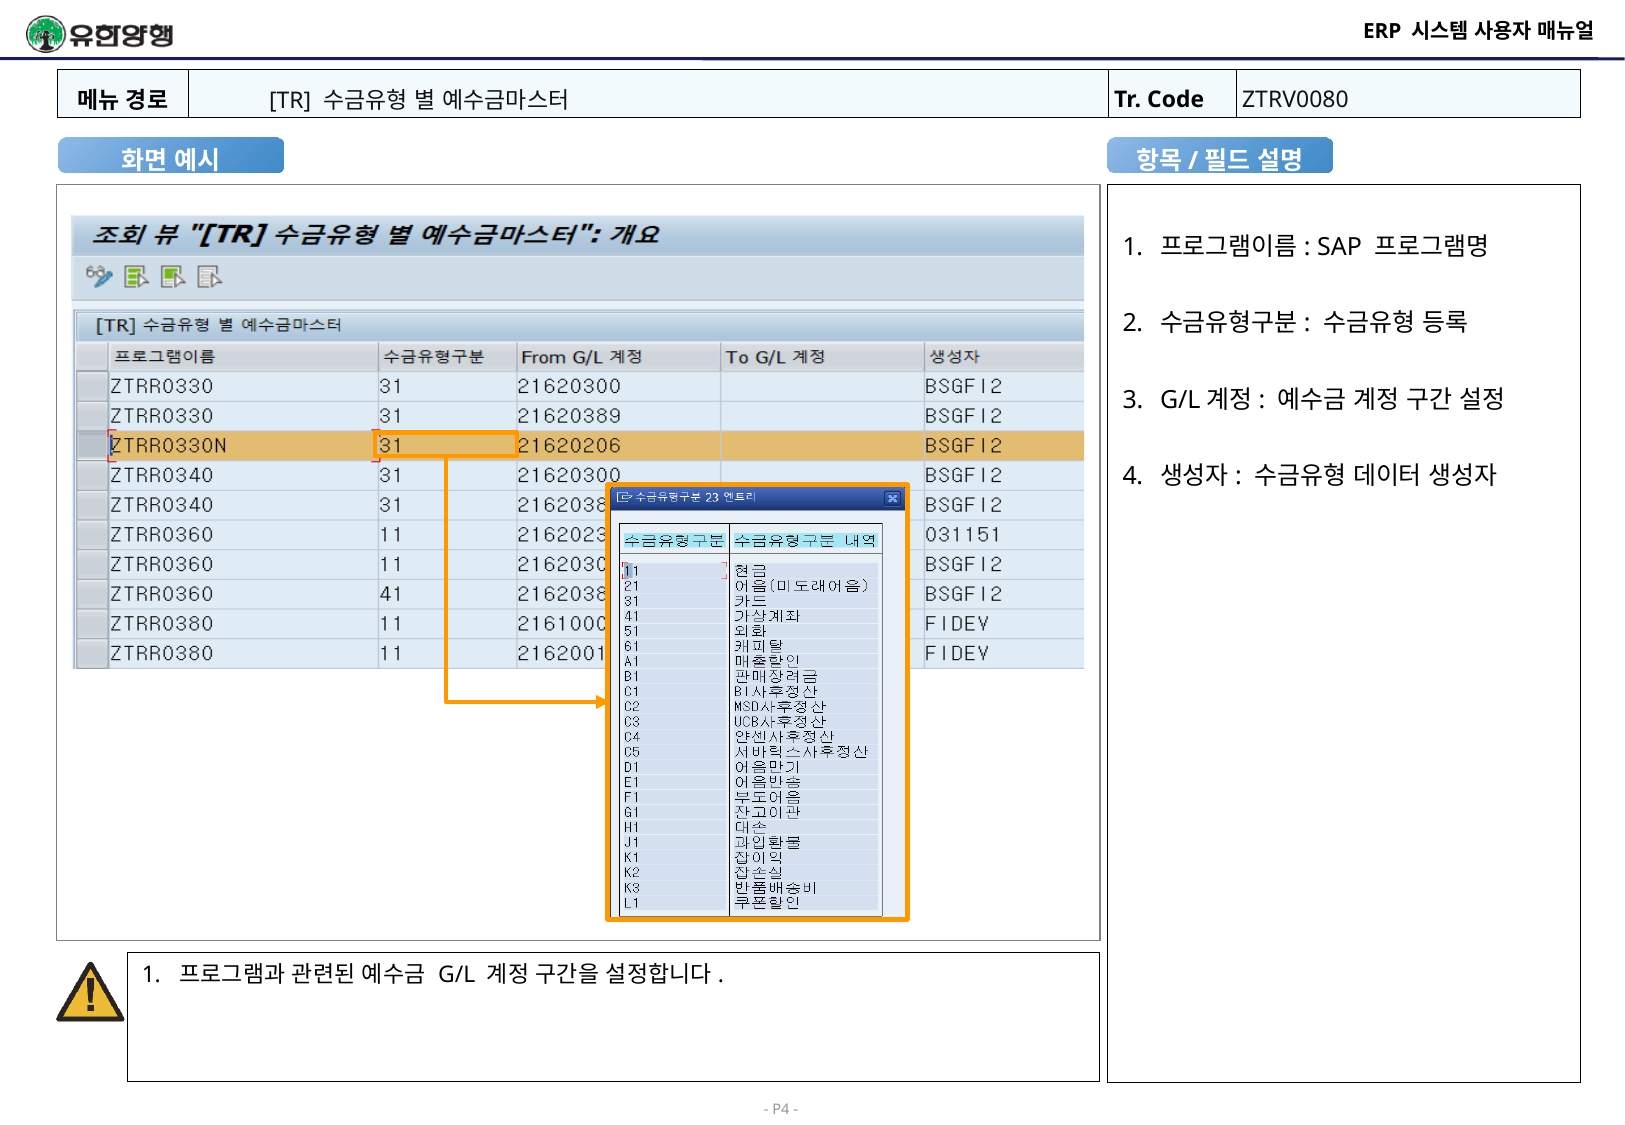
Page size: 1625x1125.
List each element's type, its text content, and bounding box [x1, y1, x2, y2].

text_box 화면 예시 [58, 137, 284, 173]
table_header [TR] 수금유형 별 예수금마스터 [189, 70, 1108, 117]
text_box 프로그램이름: SAP 프로그램명 수금유형구분: 수금유형 등록 G/L계정: 예수금 계정 구간 설정 생성자: 수금유형 데이터 생성자 [1107, 184, 1581, 1083]
table_header ZTRV0080 [1237, 70, 1580, 117]
table_header Tr. Code [1109, 70, 1236, 117]
picture [55, 959, 125, 1022]
text_box [56, 184, 1100, 941]
text_box 프로그램과 관련된 예수금 G/L 계정 구간을 설정합니다. [127, 952, 1100, 1082]
text_box 항목/필드 설명 [1107, 137, 1333, 173]
table_header 메뉴 경로 [58, 70, 188, 117]
picture [20, 11, 178, 55]
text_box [404, 496, 652, 662]
title ERP 시스템 사용자 매뉴얼 [905, 9, 1610, 51]
picture [71, 214, 1085, 918]
